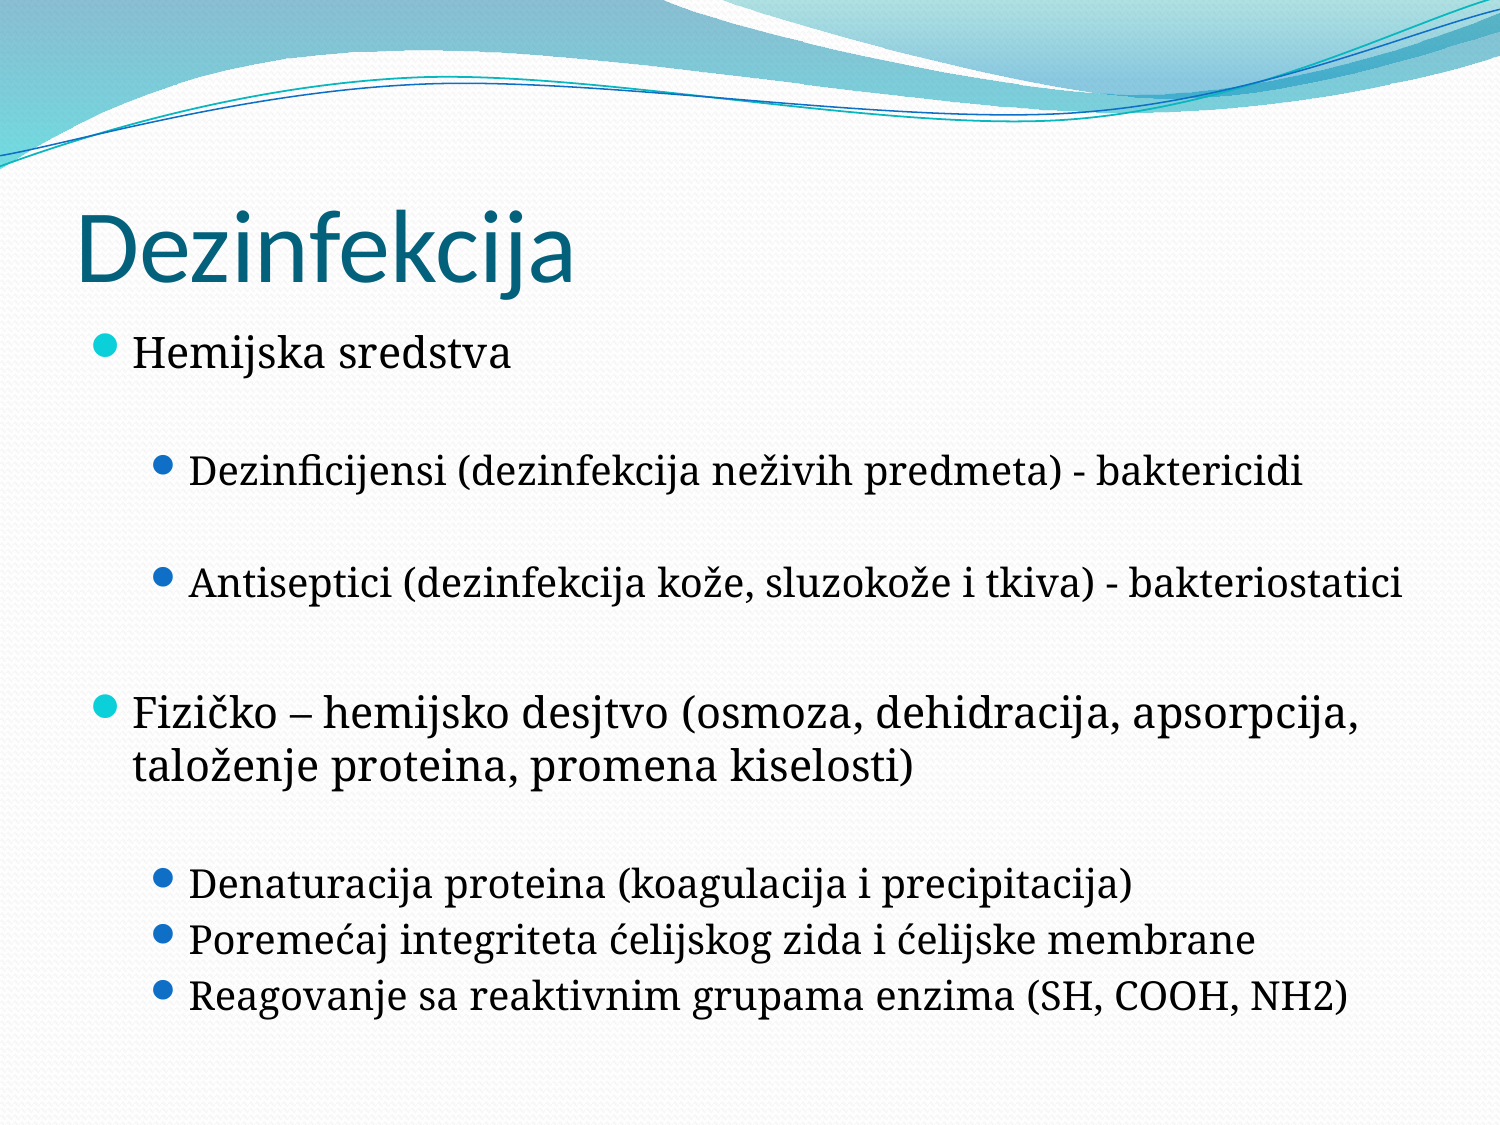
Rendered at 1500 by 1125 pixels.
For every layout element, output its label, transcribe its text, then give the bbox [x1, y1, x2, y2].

title Dezinfekcija [75, 115, 1425, 303]
list Hemijska sredstva Dezinficijensi (dezinfekcija neživih predmeta) - baktericidi Antiseptici (dezinfekcija kože, sluzokože i tkiva) - bakteriostatici Fizičko – hemijsko desjtvo (osmoza, dehidracija, apsorpcija, taloženje proteina, promena kiselosti) Denaturacija proteina (koagulacija i precipitacija) Poremećaj integriteta ćelijskog zida i ćelijske membrane Reagovanje sa reaktivnim grupama enzima (SH, COOH, NH2) [75, 317, 1425, 1038]
